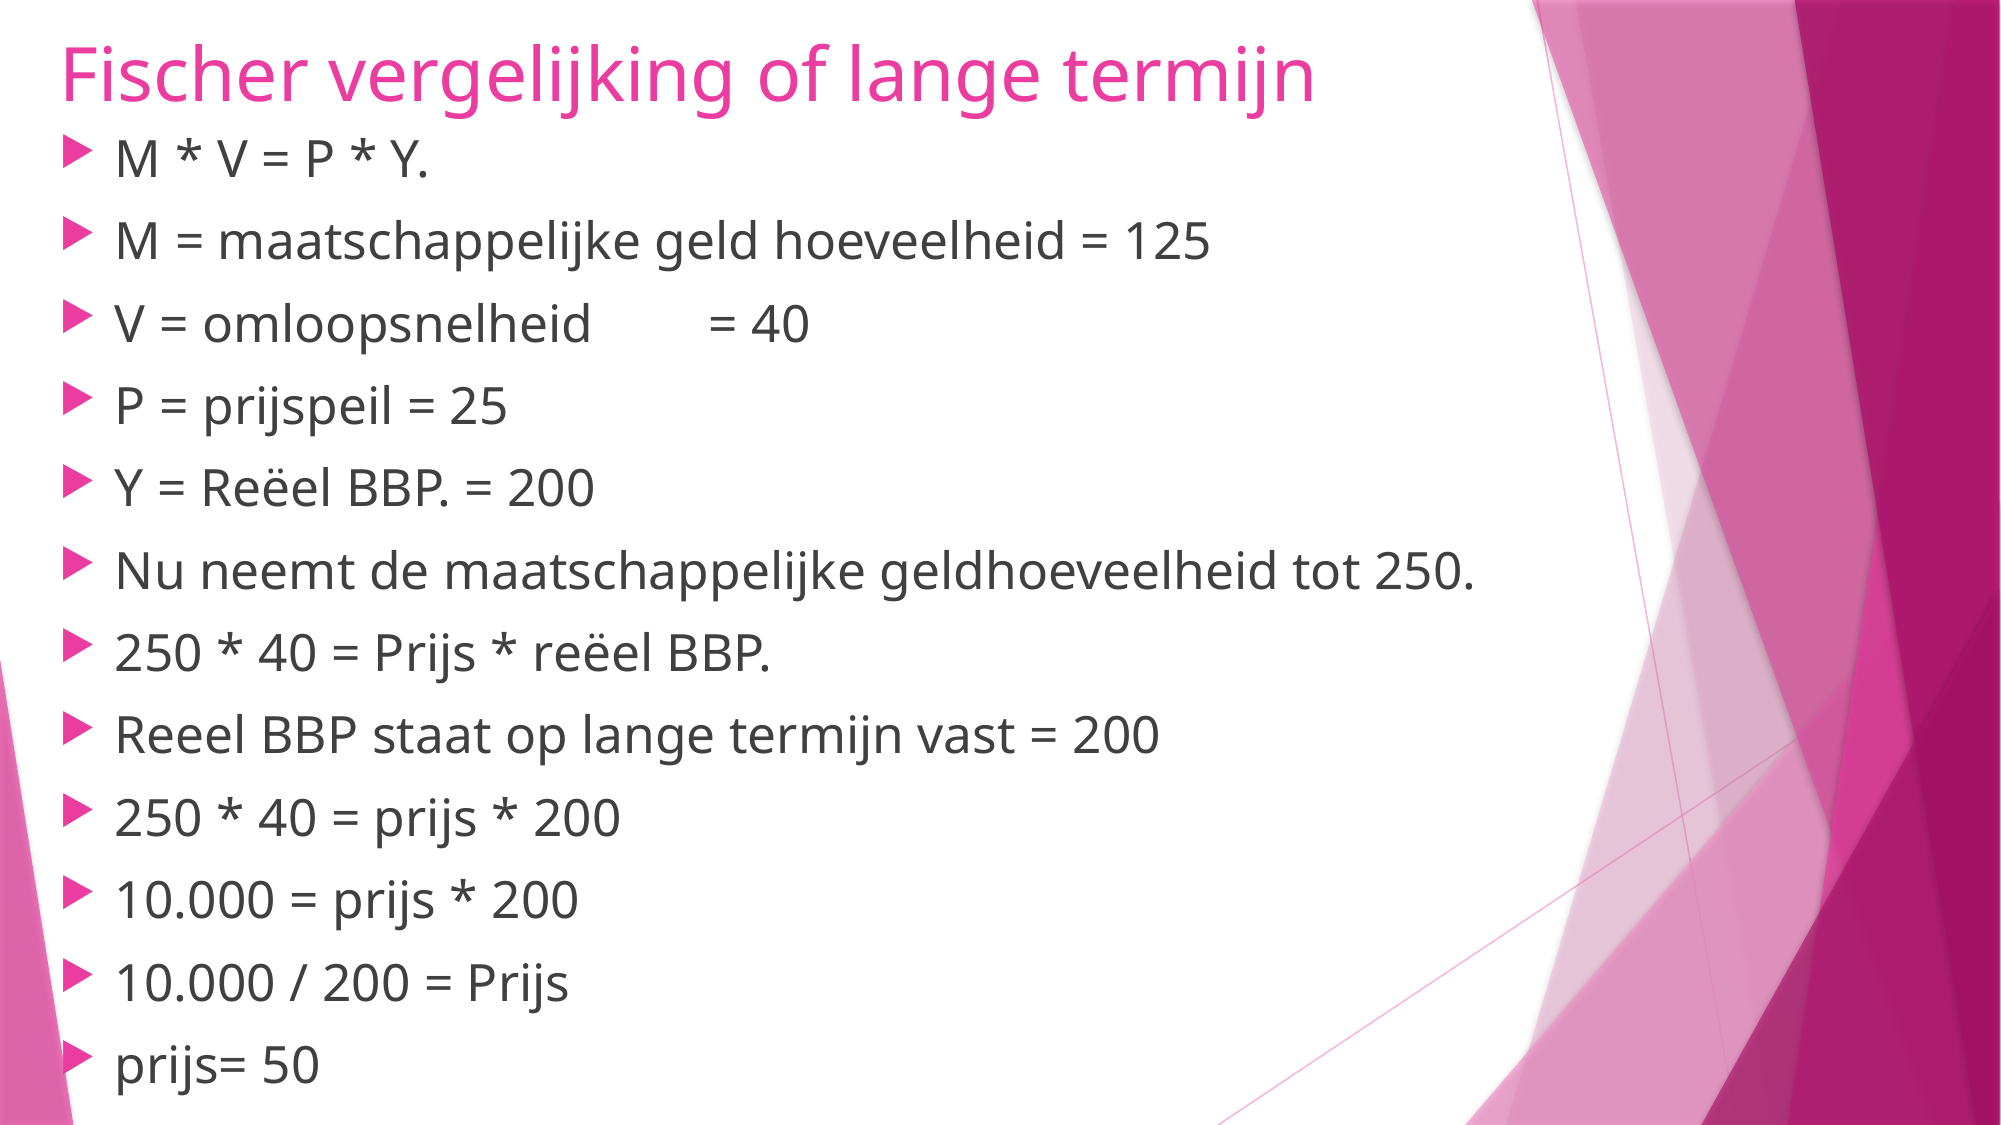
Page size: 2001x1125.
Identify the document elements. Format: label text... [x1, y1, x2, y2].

list M * V = P * Y. M = maatschappelijke geld hoeveelheid = 125 V = omloopsnelheid = 40 P = prijspeil = 25 Y = Reëel BBP. = 200 Nu neemt de maatschappelijke geldhoeveelheid tot 250. 250 * 40 = Prijs * reëel BBP. Reeel BBP staat op lange termijn vast = 200 250 * 40 = prijs * 200 10.000 = prijs * 200 10.000 / 200 = Prijs prijs= 50 [44, 118, 1602, 1107]
title Fischer vergelijking of lange termijn [44, 19, 1522, 118]
